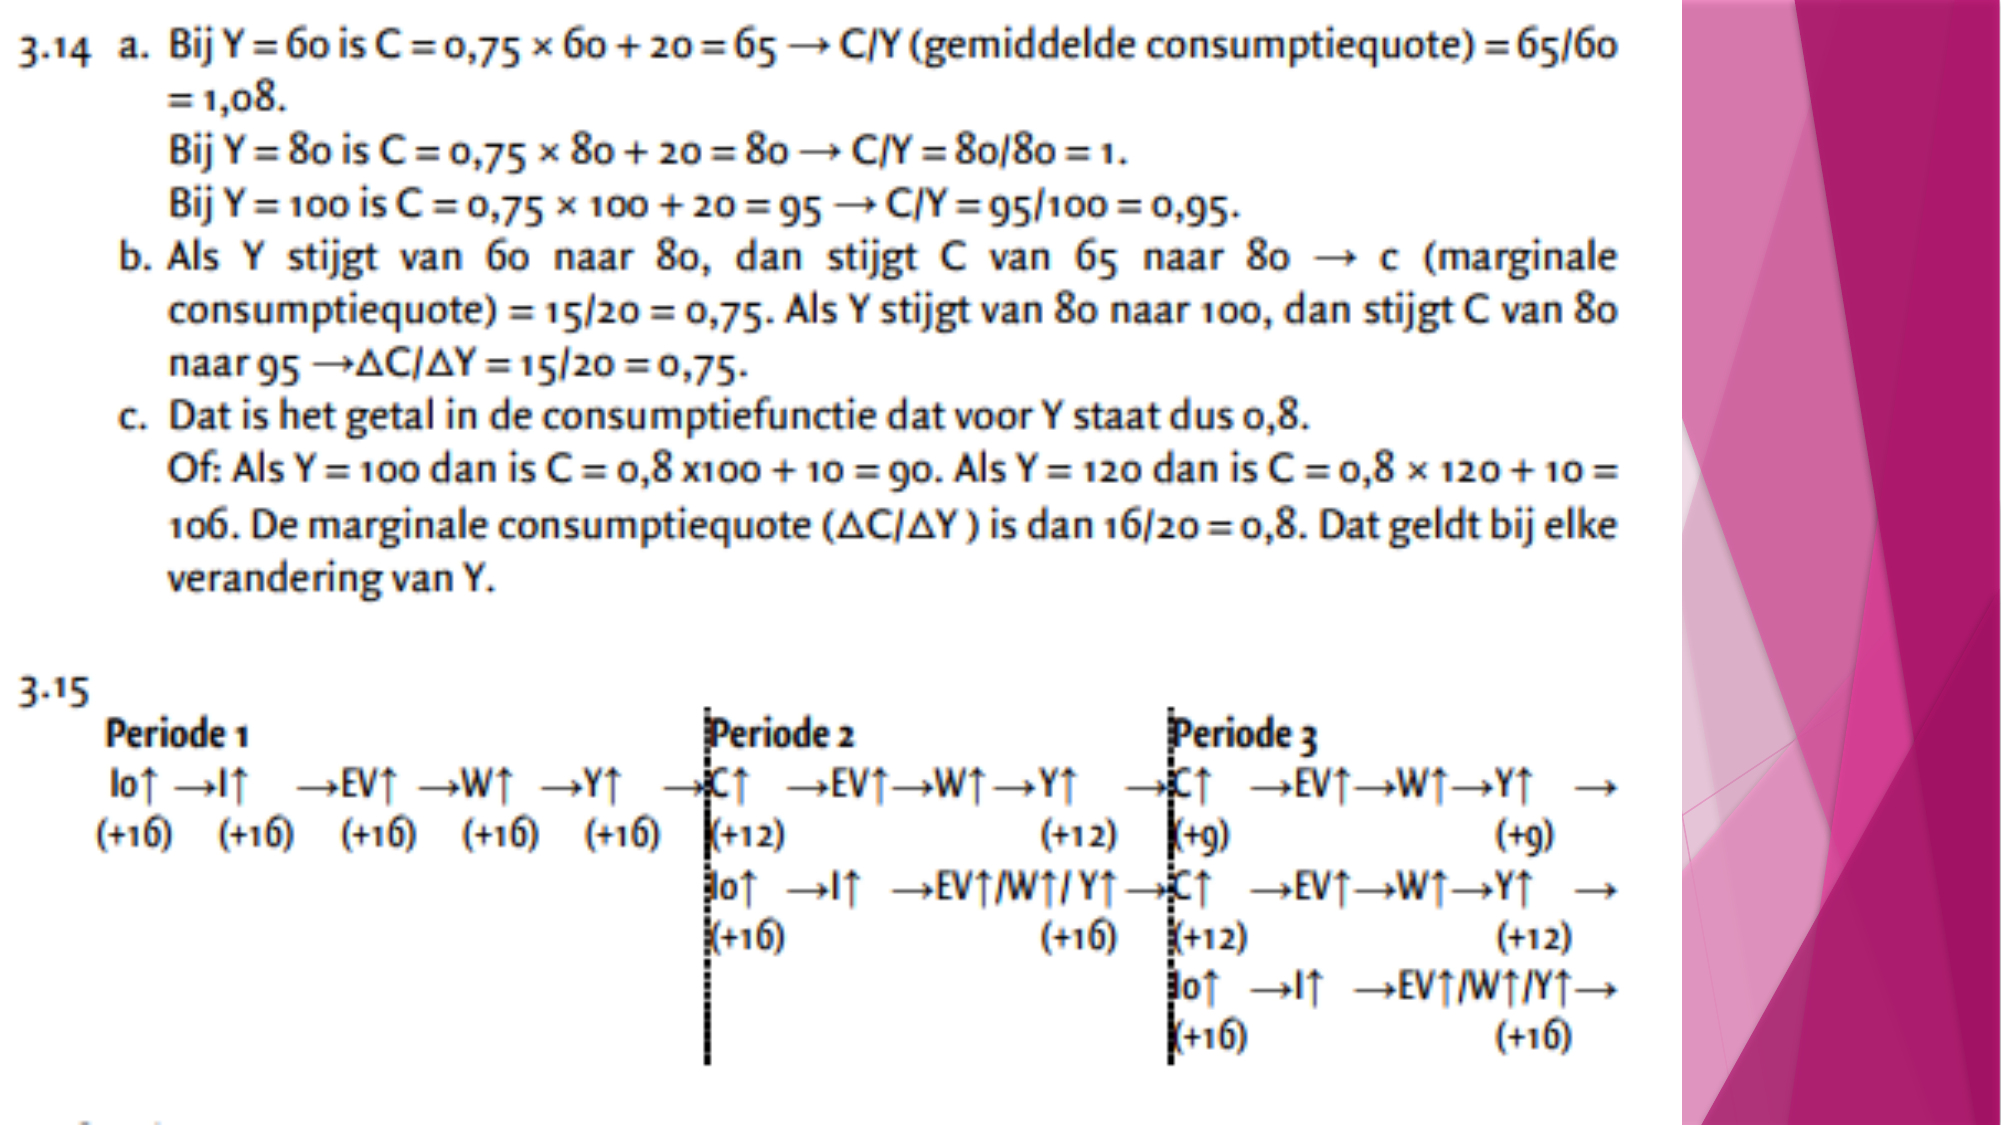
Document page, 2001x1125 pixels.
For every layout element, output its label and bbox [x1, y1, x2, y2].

picture [0, 0, 1683, 1125]
